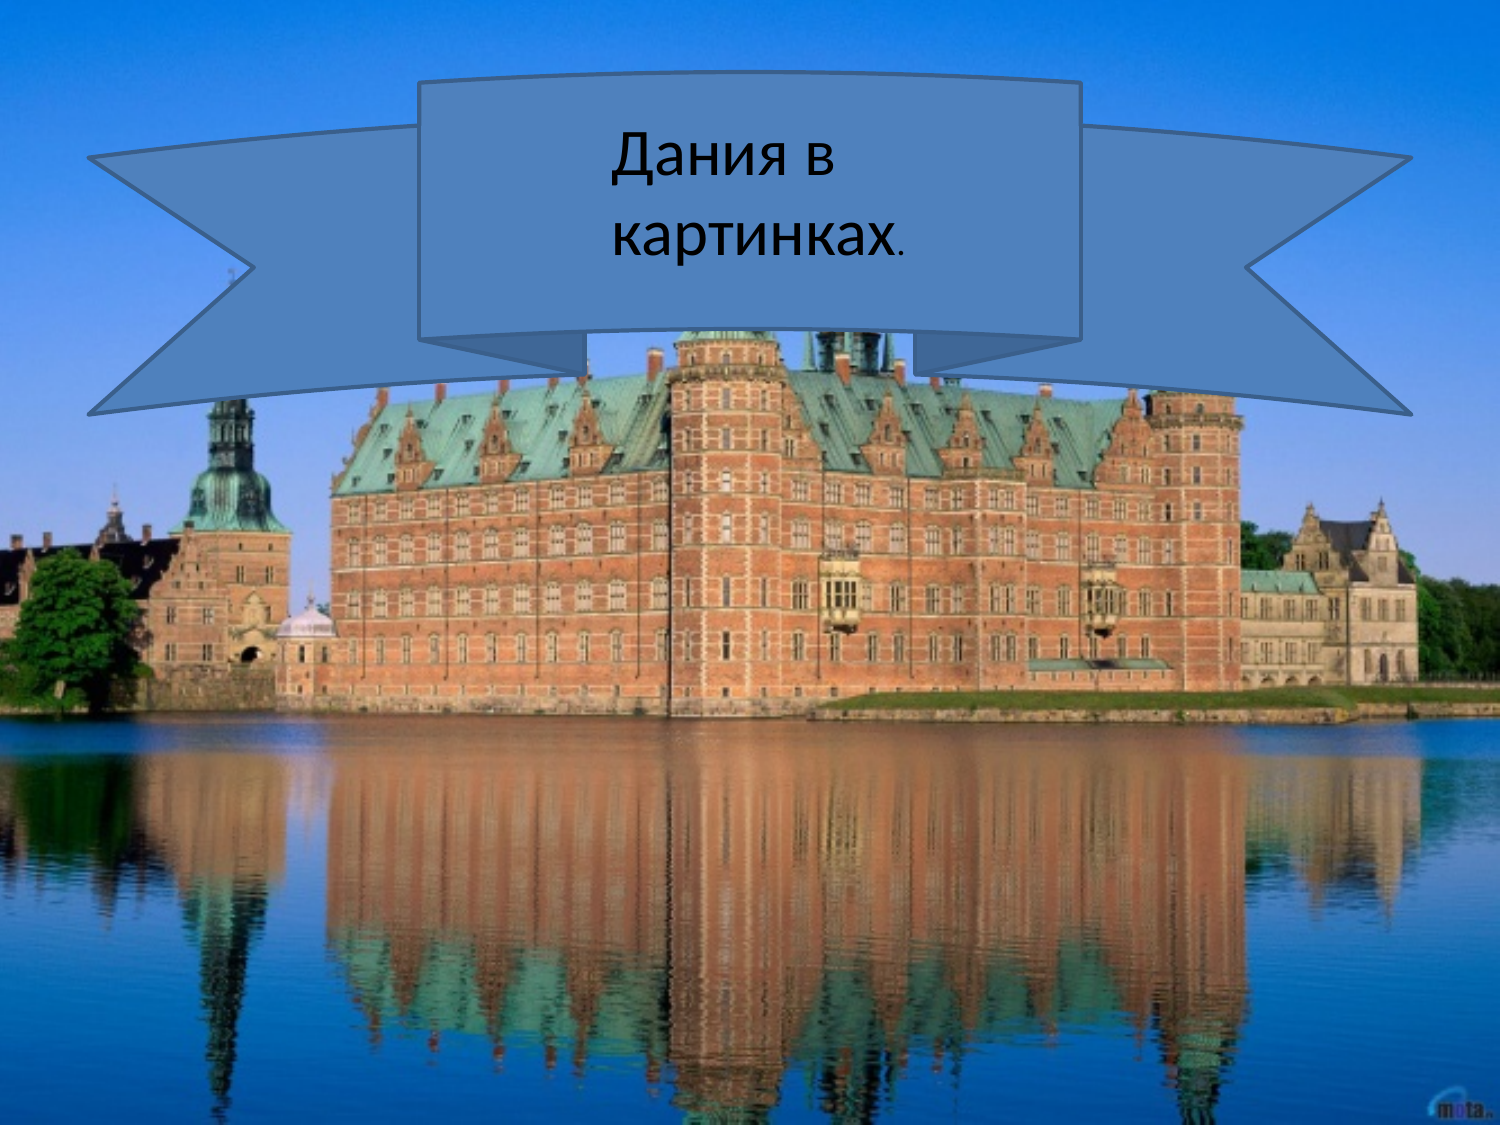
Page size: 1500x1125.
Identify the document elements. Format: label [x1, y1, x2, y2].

list [0, 0, 1500, 1125]
